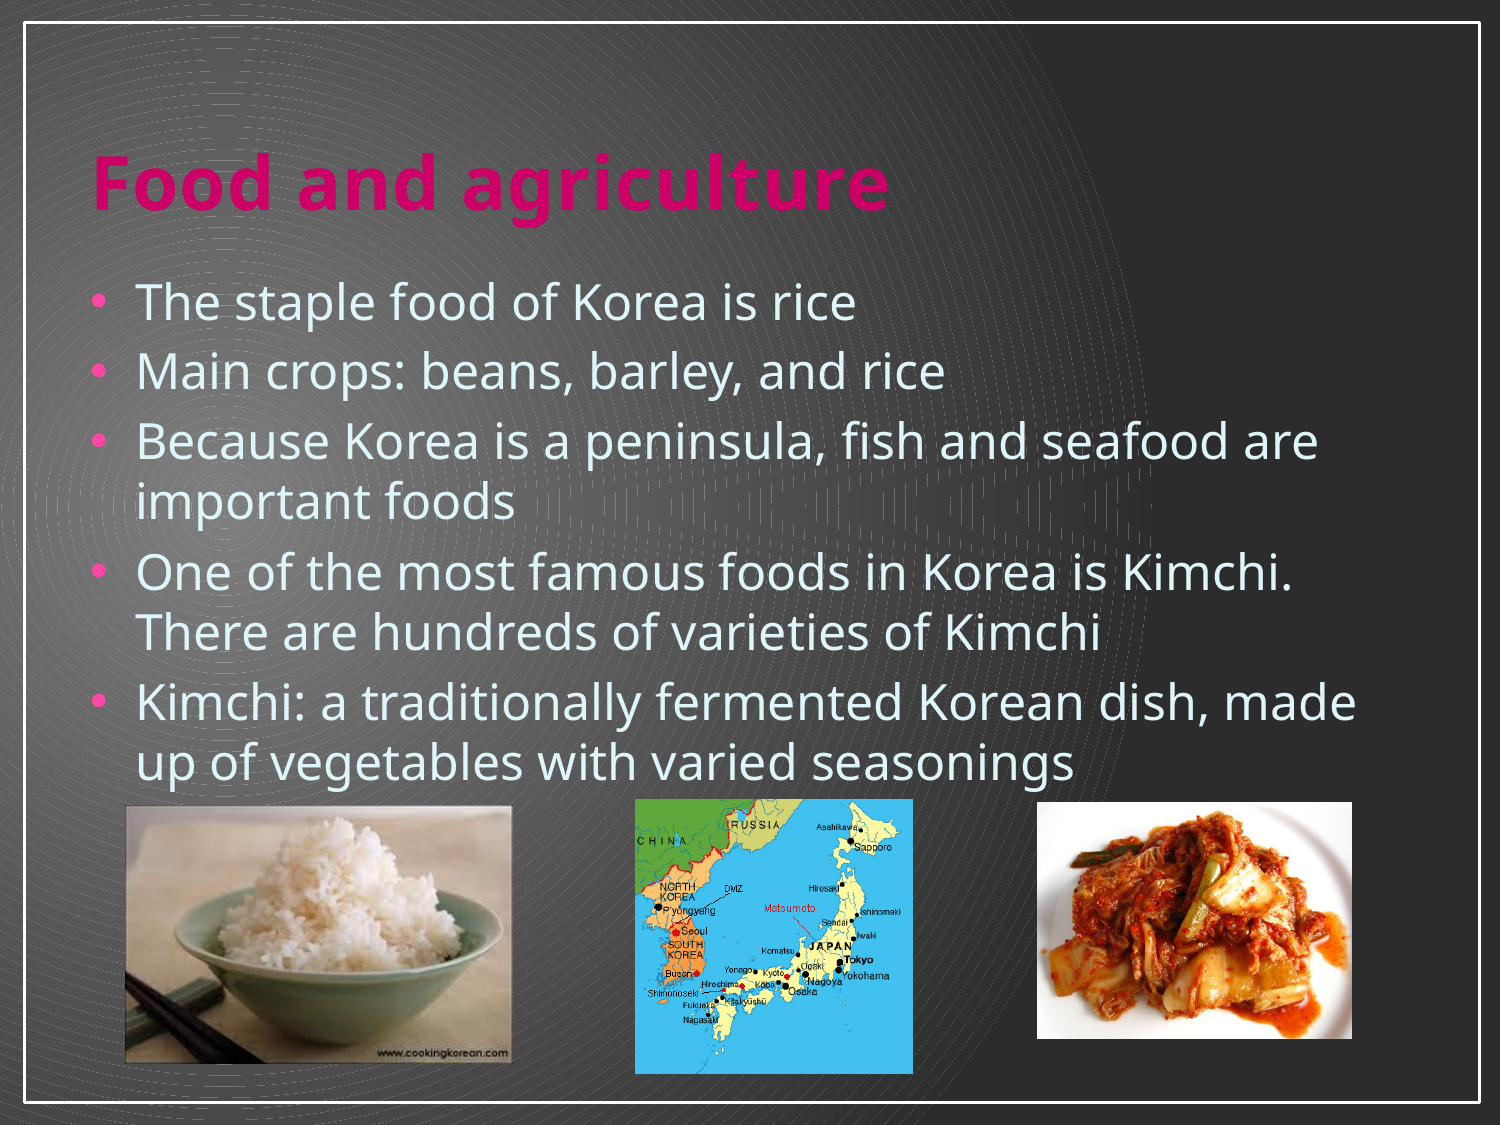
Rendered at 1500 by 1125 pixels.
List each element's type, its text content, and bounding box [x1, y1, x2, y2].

title Food and agriculture [75, 45, 1425, 233]
picture [124, 805, 513, 1064]
picture [635, 798, 913, 1075]
picture [1037, 802, 1352, 1039]
list The staple food of Korea is rice Main crops: beans, barley, and rice Because Korea is a peninsula, fish and seafood are important foods One of the most famous foods in Korea is Kimchi. There are hundreds of varieties of Kimchi Kimchi: a traditionally fermented Korean dish, made up of vegetables with varied seasonings [75, 262, 1425, 1005]
